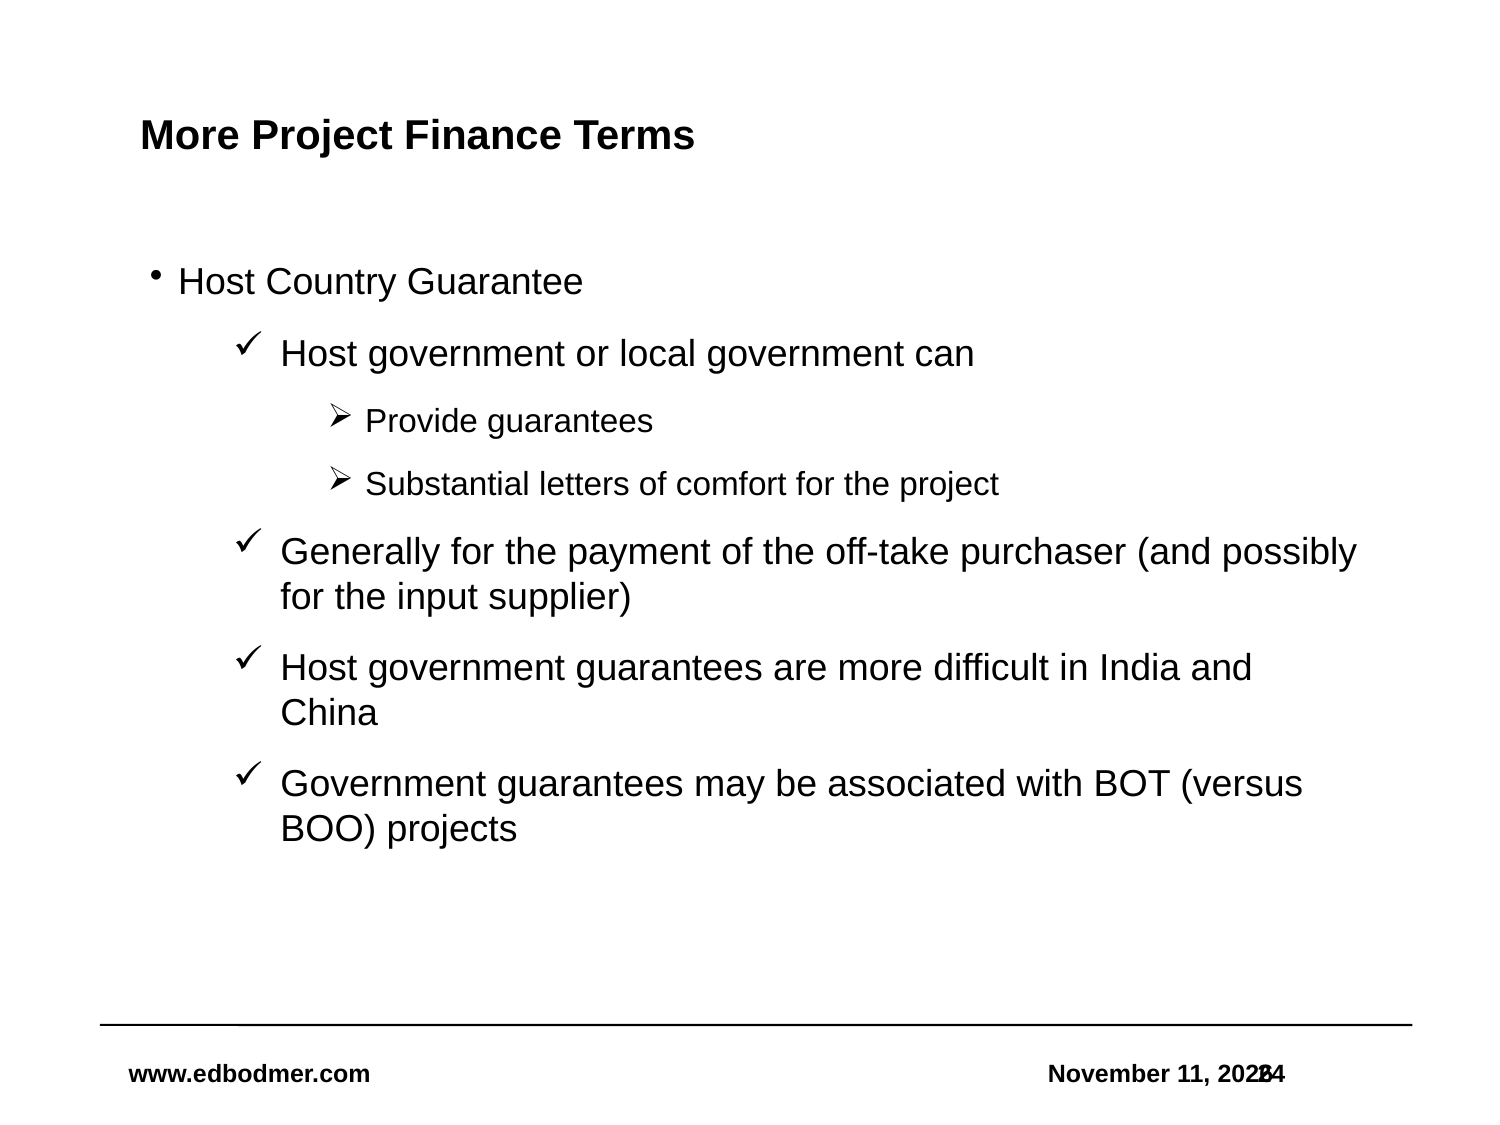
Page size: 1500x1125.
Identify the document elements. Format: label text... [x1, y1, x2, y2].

title More Project Finance Terms [124, 99, 1288, 226]
list Host Country Guarantee Host government or local government can Provide guarantees Substantial letters of comfort for the project Generally for the payment of the off-take purchaser (and possibly for the input supplier) Host government guarantees are more difficult in India and China Government guarantees may be associated with BOT (versus BOO) projects [124, 249, 1376, 1001]
